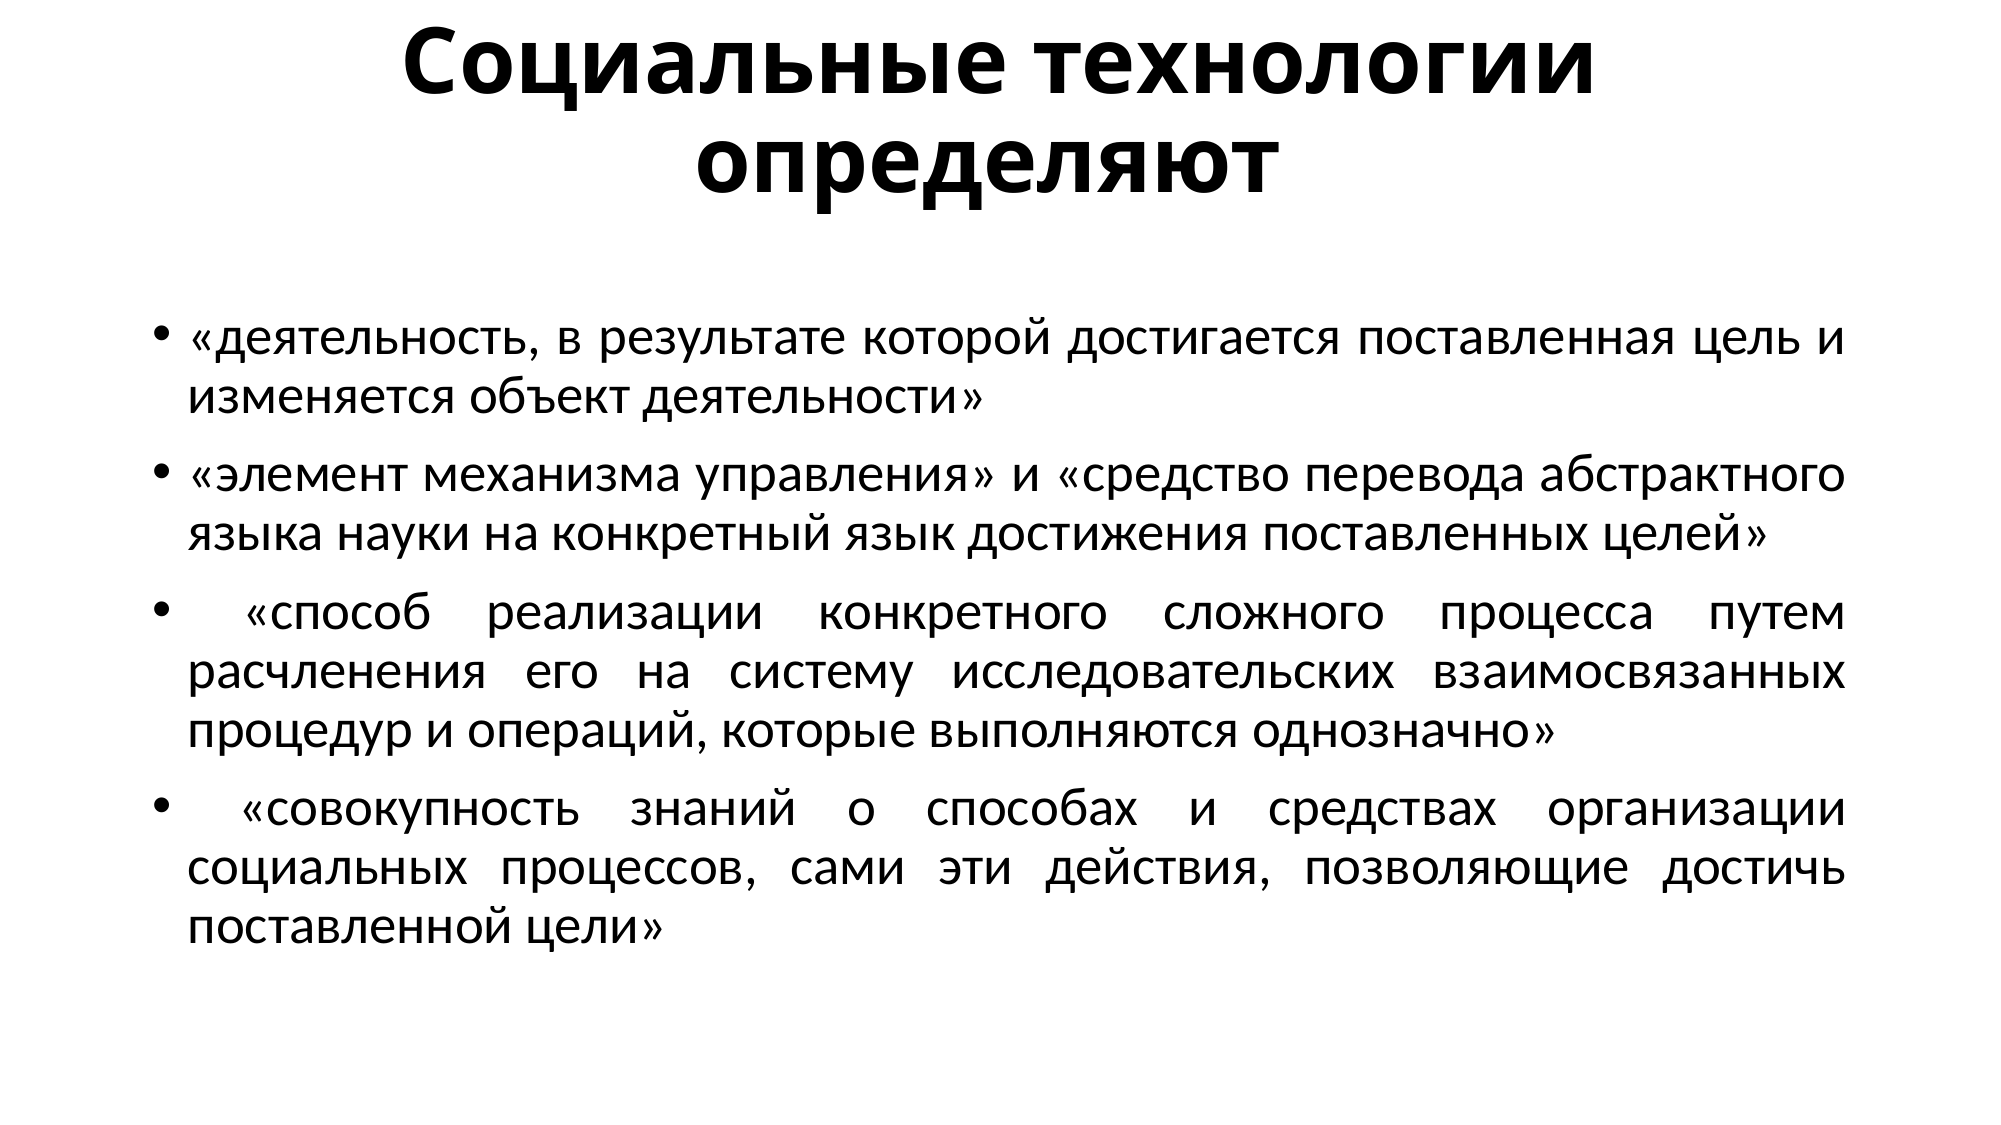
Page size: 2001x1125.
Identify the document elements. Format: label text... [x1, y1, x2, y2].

list «деятельность, в результате которой достигается поставленная цель и изменяется объект деятельности» «элемент механизма управления» и «средство перевода абстрактного языка науки на конкретный язык достижения поставленных целей» «способ реализации конкретного сложного процесса путем расчленения его на систему исследовательских взаимосвязанных процедур и операций, которые выполняются однозначно» «совокупность знаний о способах и средствах организации социальных процессов, сами эти действия, позволяющие достичь поставленной цели» [137, 299, 1863, 1014]
title Социальные технологии определяют [137, 59, 1863, 278]
